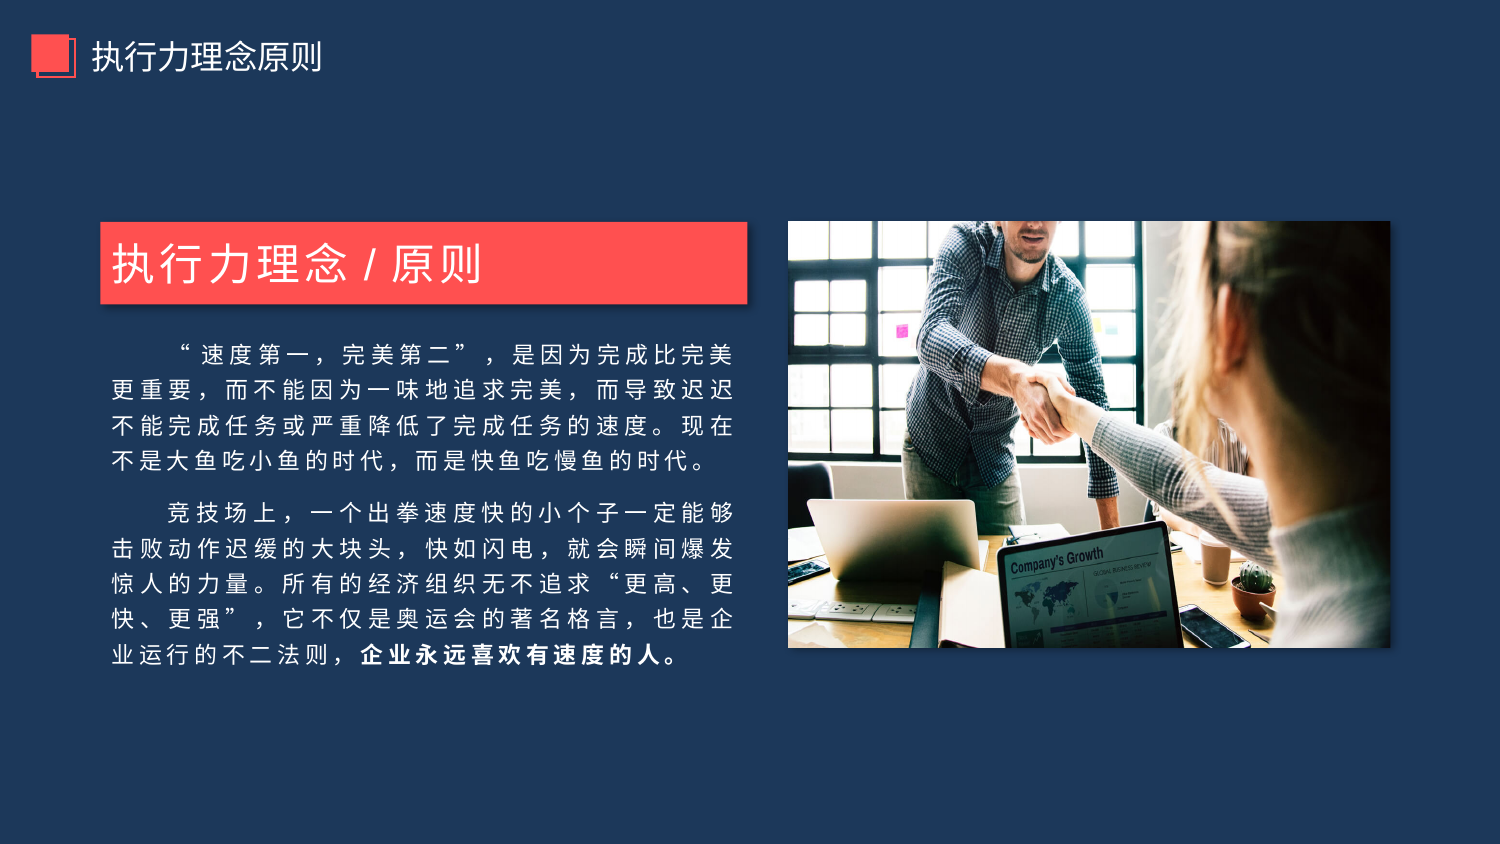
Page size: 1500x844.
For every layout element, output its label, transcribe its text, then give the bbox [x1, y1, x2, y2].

text_box 竞技场上，一个出拳速度快的小个子一定能够击败动作迟缓的大块头，快如闪电，就会瞬间爆发惊人的力量。所有的经济组织无不追求“更高、更快、更强”，它不仅是奥运会的著名格言，也是企业运行的不二法则，企业永远喜欢有速度的人。 [100, 485, 749, 674]
text_box [99, 221, 748, 305]
text_box “速度第一，完美第二”，是因为完成比完美更重要，而不能因为一味地追求完美，而导致迟迟不能完成任务或严重降低了完成任务的速度。现在不是大鱼吃小鱼的时代，而是快鱼吃慢鱼的时代。 [100, 327, 749, 480]
text_box 执行力理念/原则 [100, 231, 525, 296]
text_box [787, 221, 1391, 649]
